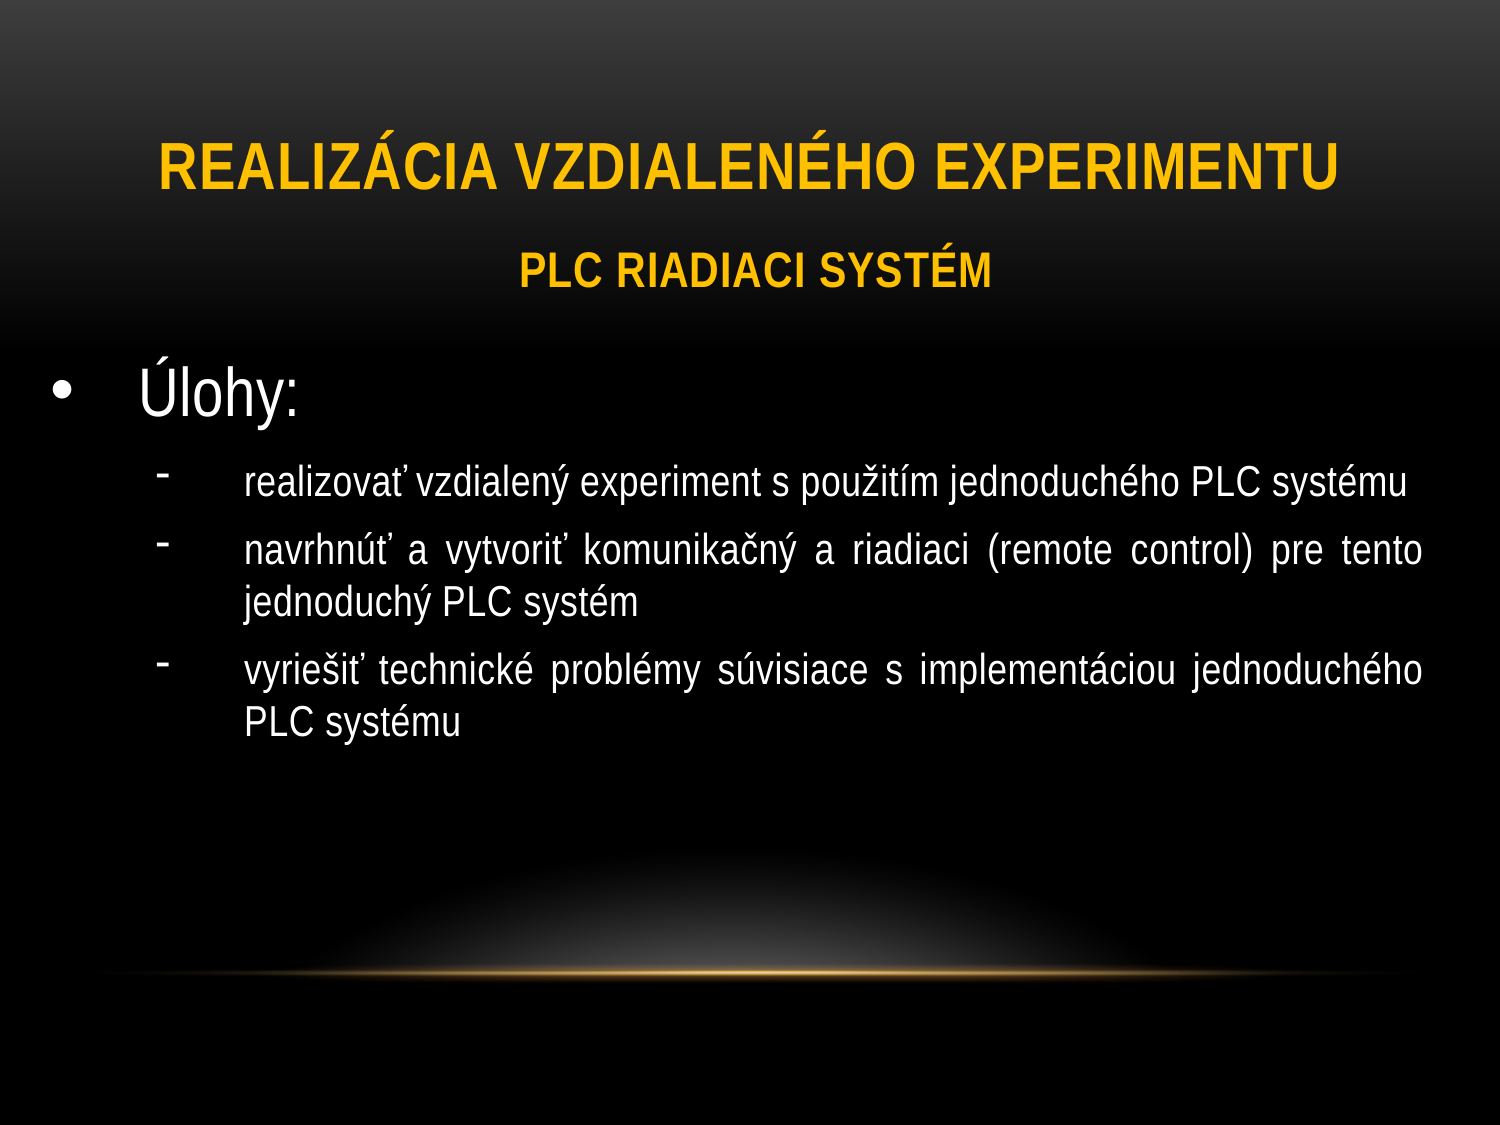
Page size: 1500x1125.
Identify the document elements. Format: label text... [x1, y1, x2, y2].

text_box realizovať vzdialený experiment s použitím jednoduchého PLC systému navrhnúť a vytvoriť komunikačný a riadiaci (remote control) pre tento jednoduchý PLC systém vyriešiť technické problémy súvisiace s implementáciou jednoduchého PLC systému [140, 445, 1442, 762]
picture [0, 0, 1500, 1125]
text_box Úlohy: [35, 339, 493, 446]
title realizácia VZDIALENÉHO EXPERIMENTU [100, 117, 1401, 211]
text_box PLC riadiaci systém [106, 210, 1407, 305]
